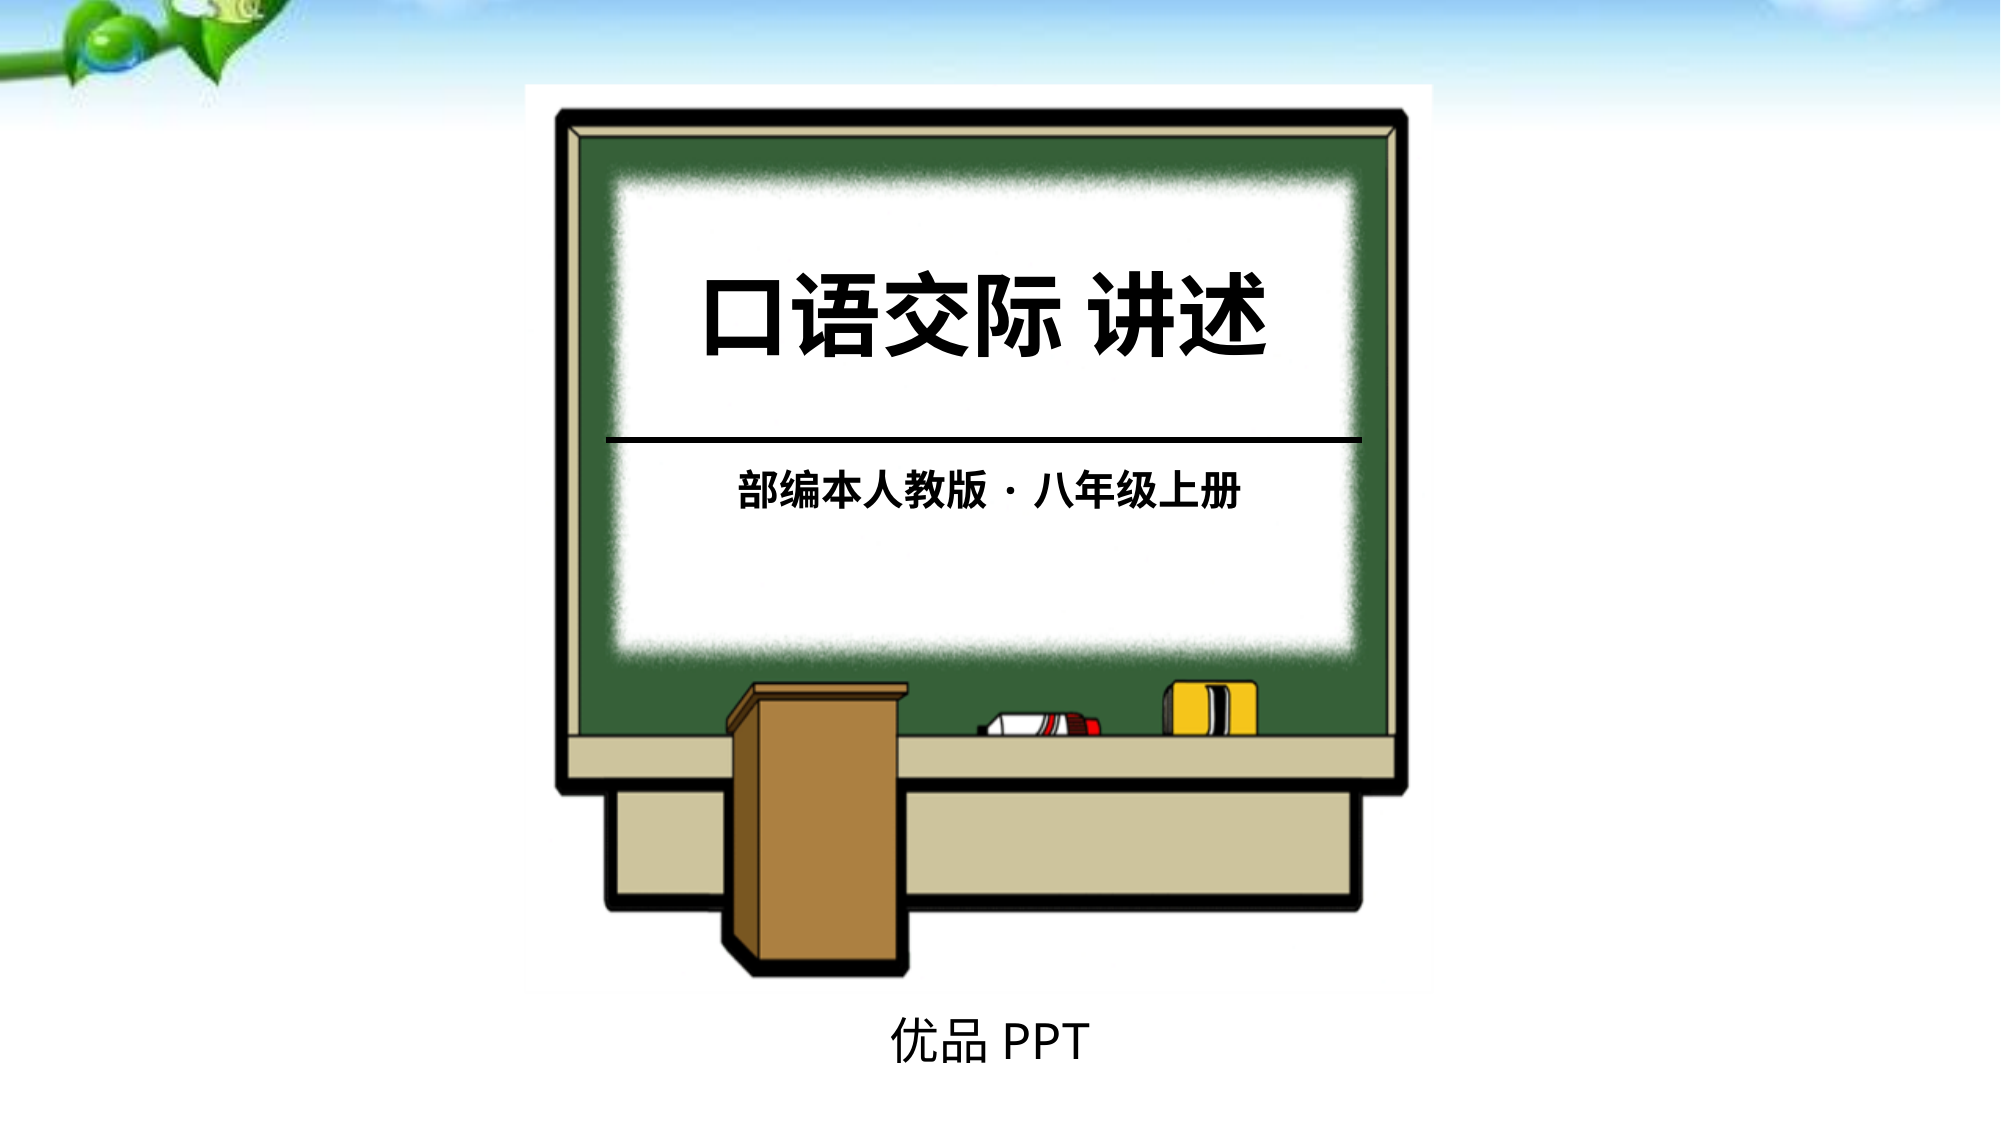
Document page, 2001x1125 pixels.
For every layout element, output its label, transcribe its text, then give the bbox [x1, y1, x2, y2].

picture [0, 0, 2001, 1125]
text_box 优品PPT [818, 1002, 1161, 1078]
